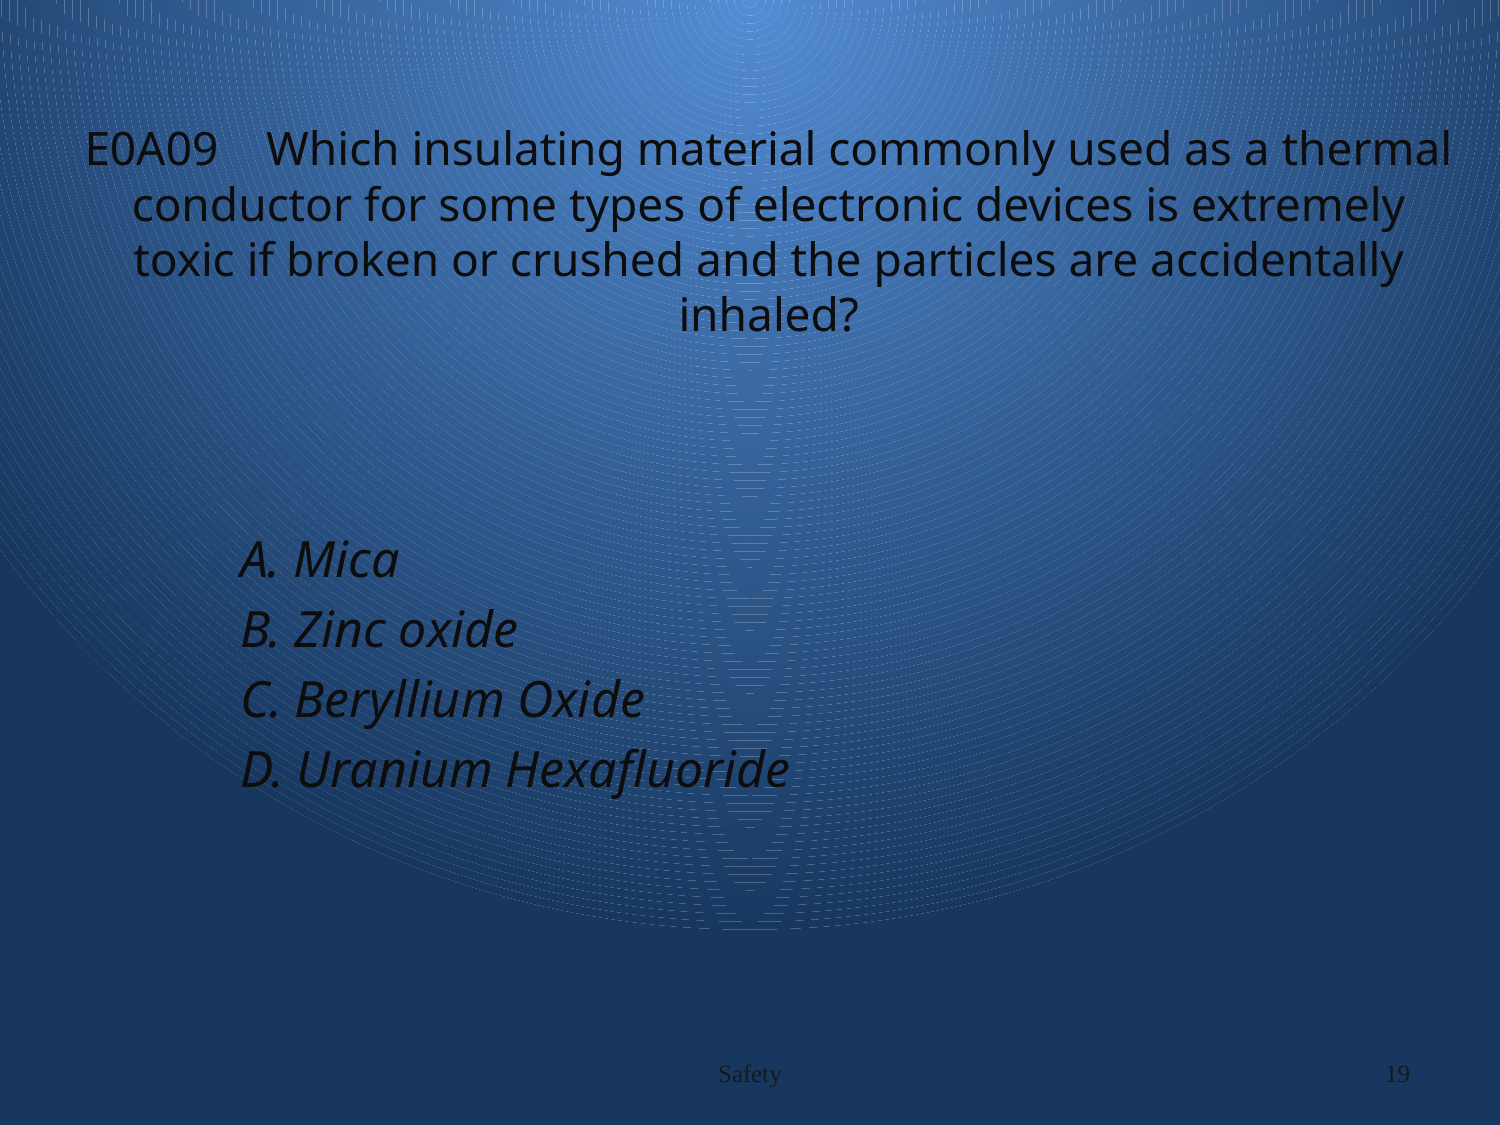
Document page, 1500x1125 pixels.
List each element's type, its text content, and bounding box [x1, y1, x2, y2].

slide_number 19 [1074, 1042, 1425, 1103]
footer Safety [512, 1042, 988, 1103]
subtitle A. Mica B. Zinc oxide C. Beryllium Oxide D. Uranium Hexafluoride [225, 450, 1275, 1013]
title E0A09 Which insulating material commonly used as a thermal conductor for some types of electronic devices is extremely toxic if broken or crushed and the particles are accidentally inhaled? [62, 0, 1475, 350]
